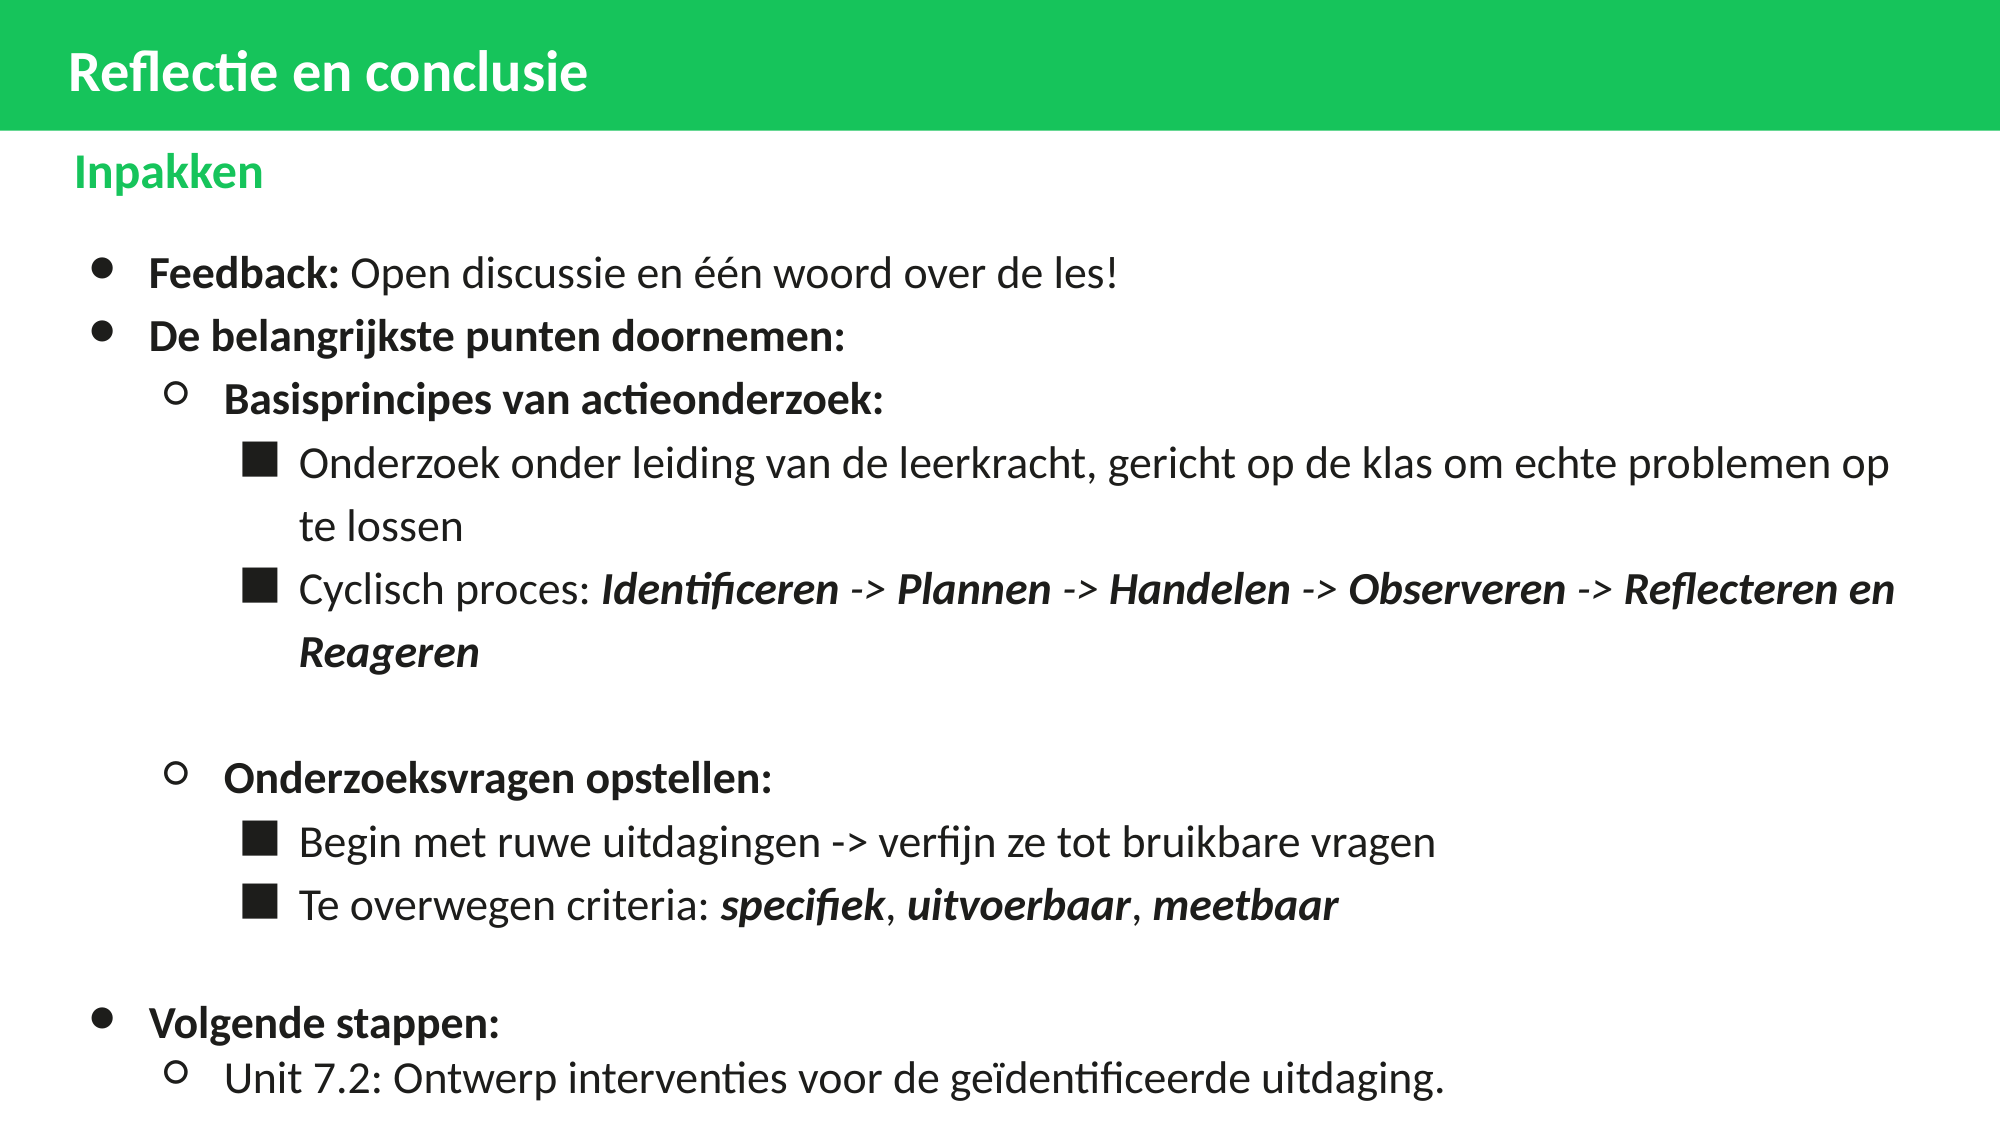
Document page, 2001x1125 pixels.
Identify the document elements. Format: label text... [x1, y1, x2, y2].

text_box Feedback: Open discussie en één woord over de les! De belangrijkste punten doornemen: Basisprincipes van actieonderzoek: Onderzoek onder leiding van de leerkracht, gericht op de klas om echte problemen op te lossen Cyclisch proces: Identificeren -> Plannen -> Handelen -> Observeren -> Reflecteren en Reageren Onderzoeksvragen opstellen: Begin met ruwe uitdagingen -> verfijn ze tot bruikbare vragen Te overwegen criteria: specifiek, uitvoerbaar, meetbaar Volgende stappen: Unit 7.2: Ontwerp interventies voor de geïdentificeerde uitdaging. "Actieonderzoek verandert leerkrachten van passagiers in drijvende krachten achter onderwijsveranderingen." [58, 227, 1942, 1090]
title Reflectie en conclusie [16, 13, 1976, 131]
list Inpakken [58, 137, 2000, 248]
